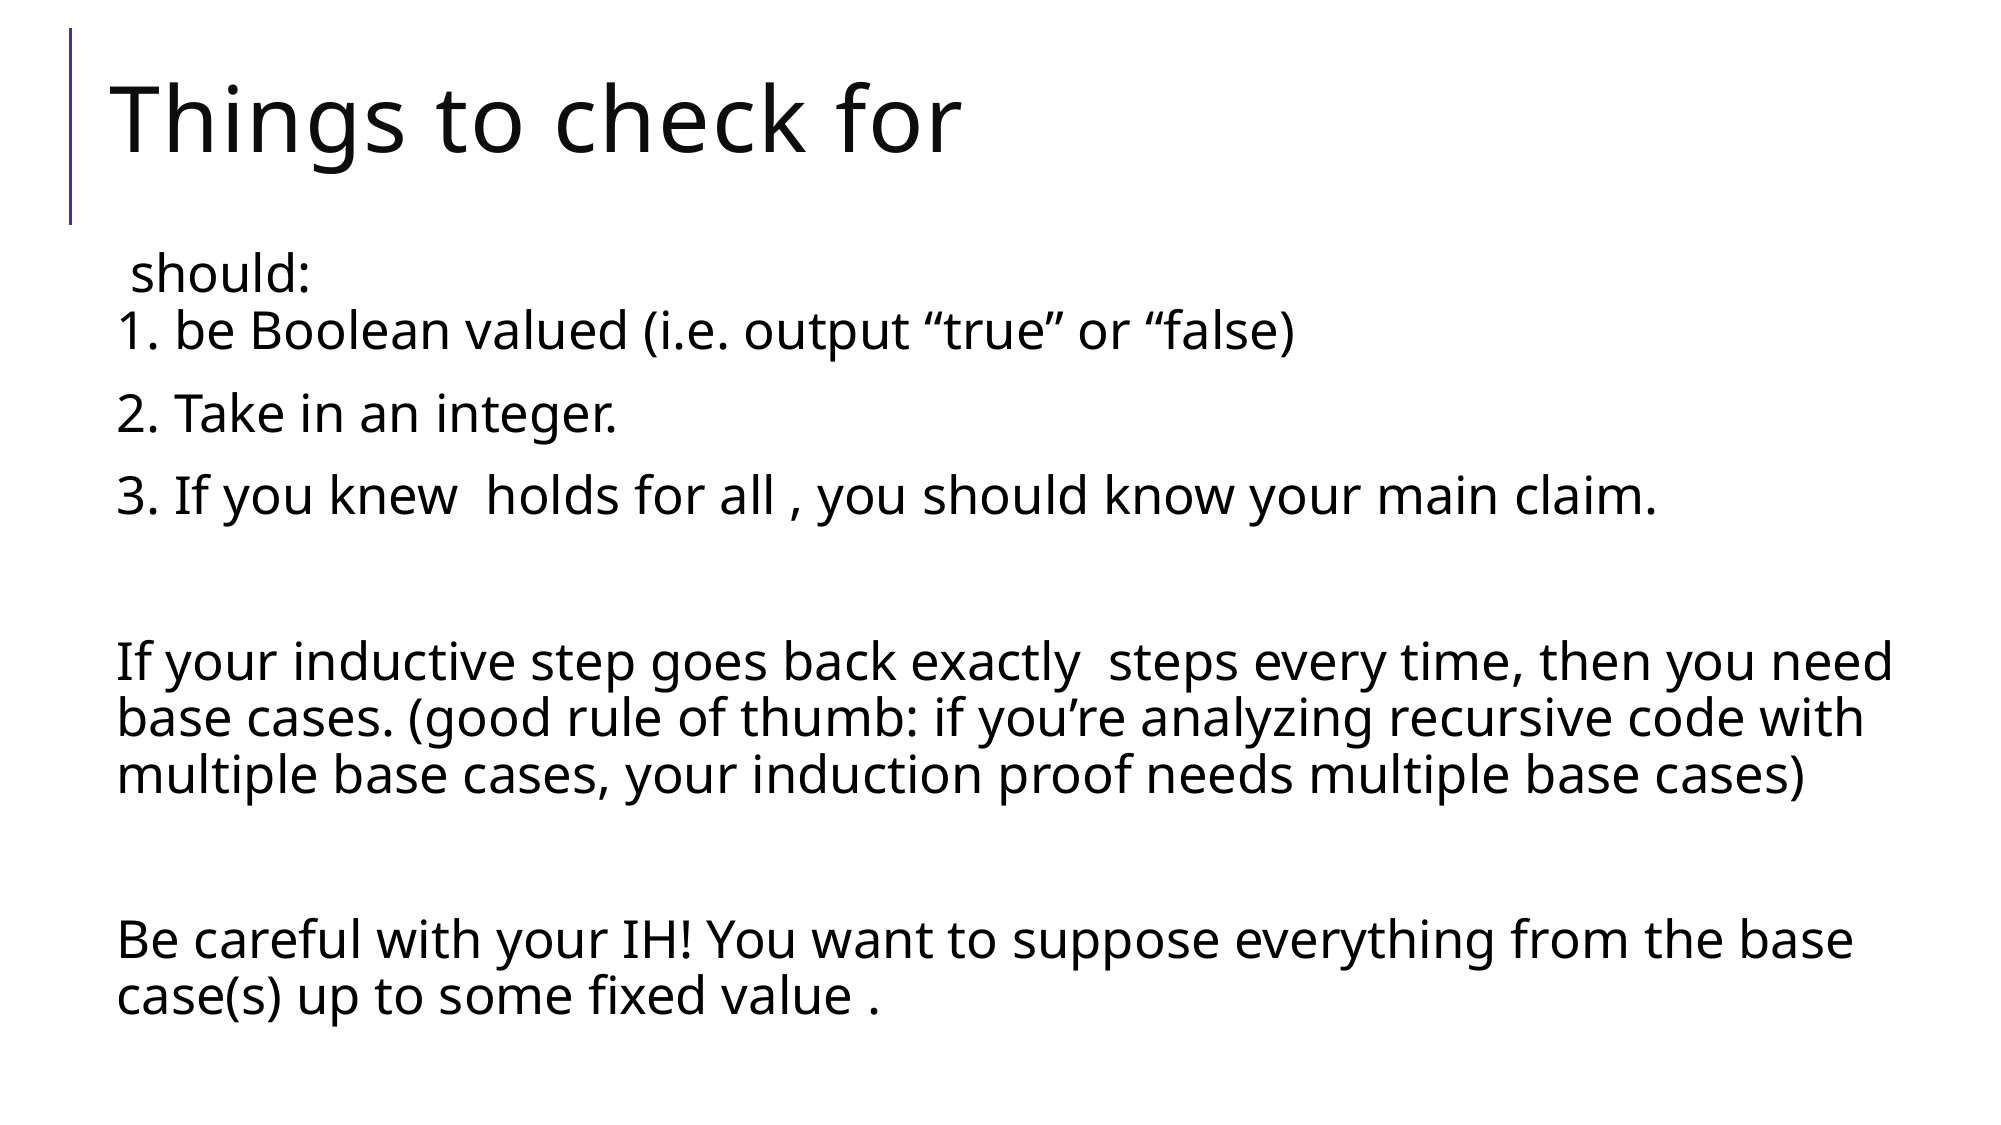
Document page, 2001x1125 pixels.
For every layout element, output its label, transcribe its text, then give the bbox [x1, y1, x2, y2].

title Things to check for [94, 43, 1930, 210]
